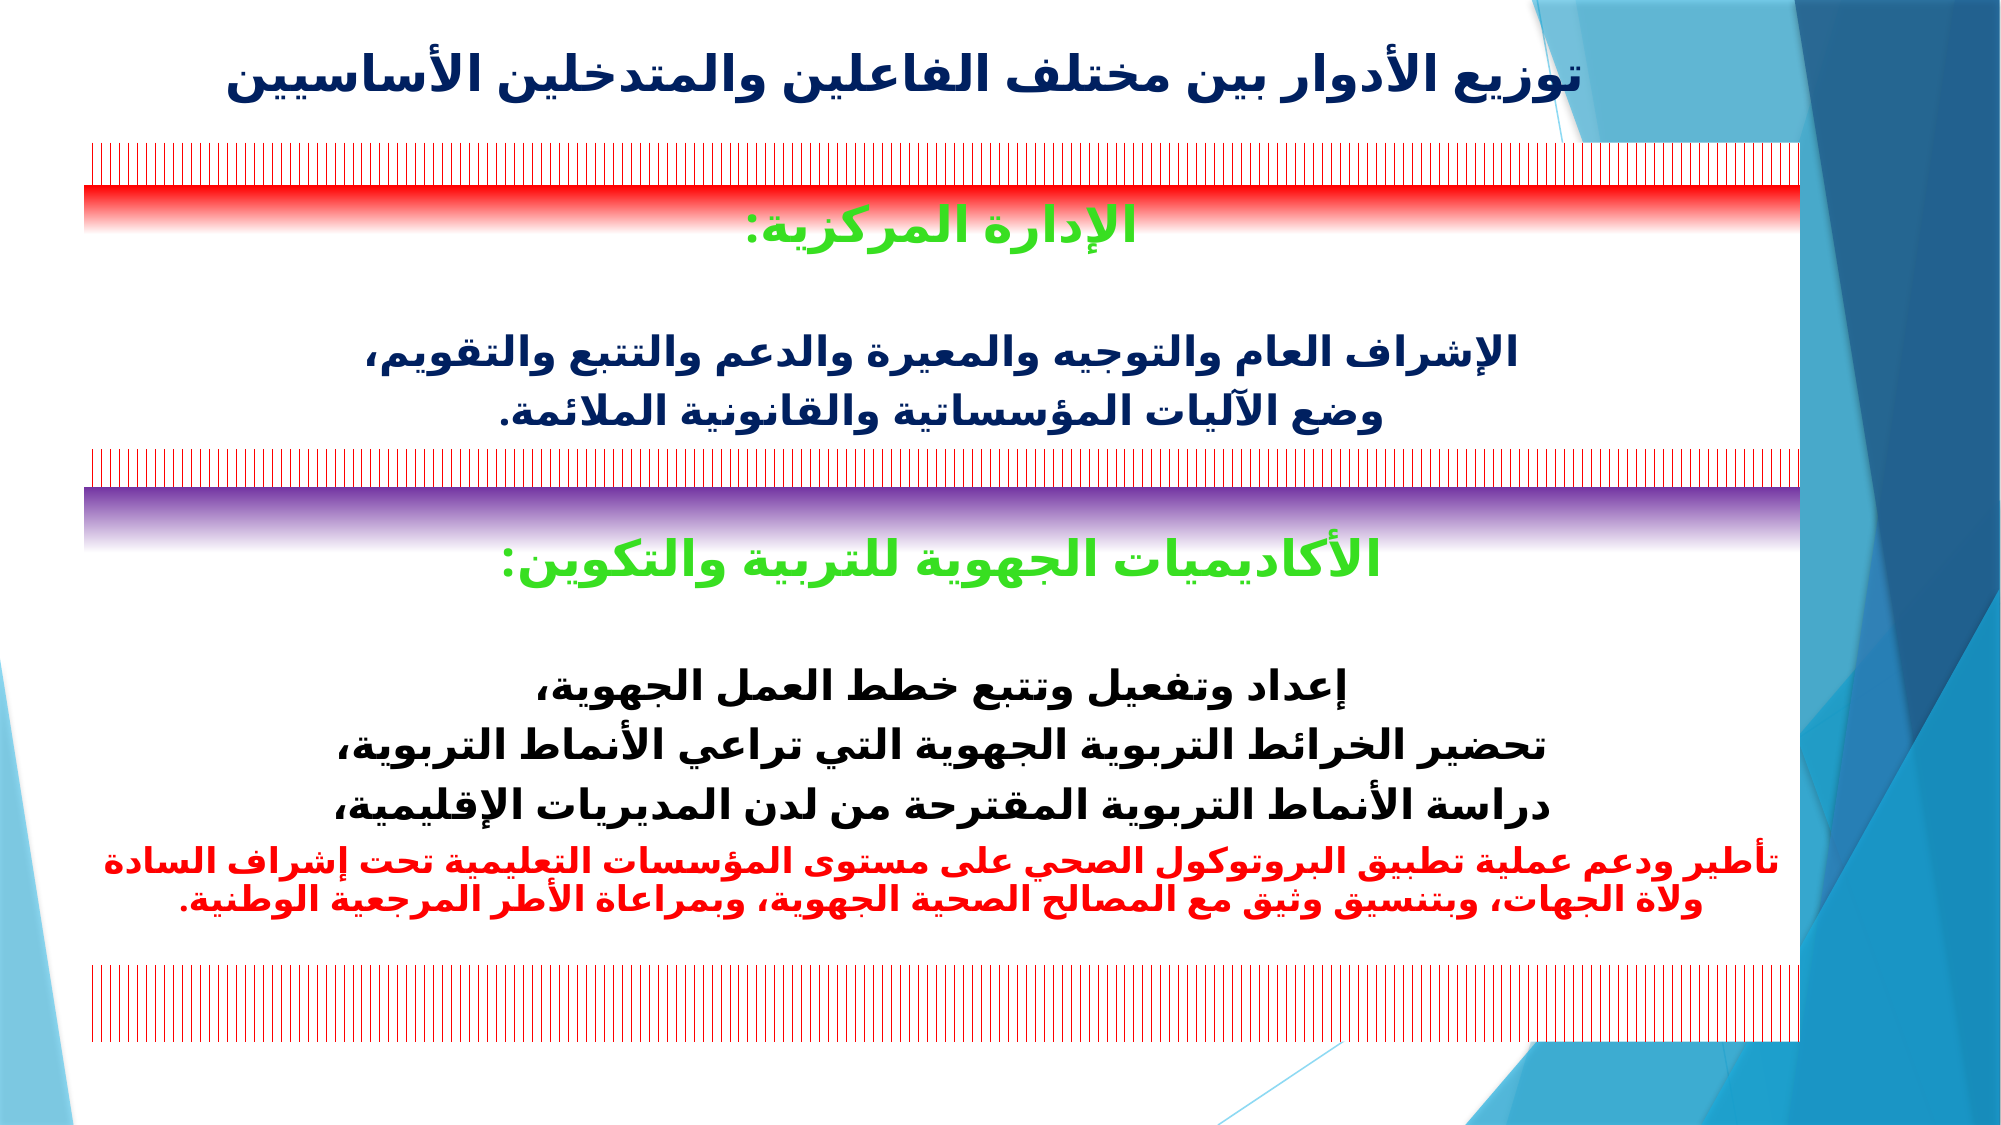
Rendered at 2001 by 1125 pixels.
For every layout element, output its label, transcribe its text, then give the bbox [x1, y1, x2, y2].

title توزيع الأدوار بين مختلف الفاعلين والمتدخلين الأساسيين [200, 16, 1611, 126]
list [83, 142, 1801, 1043]
